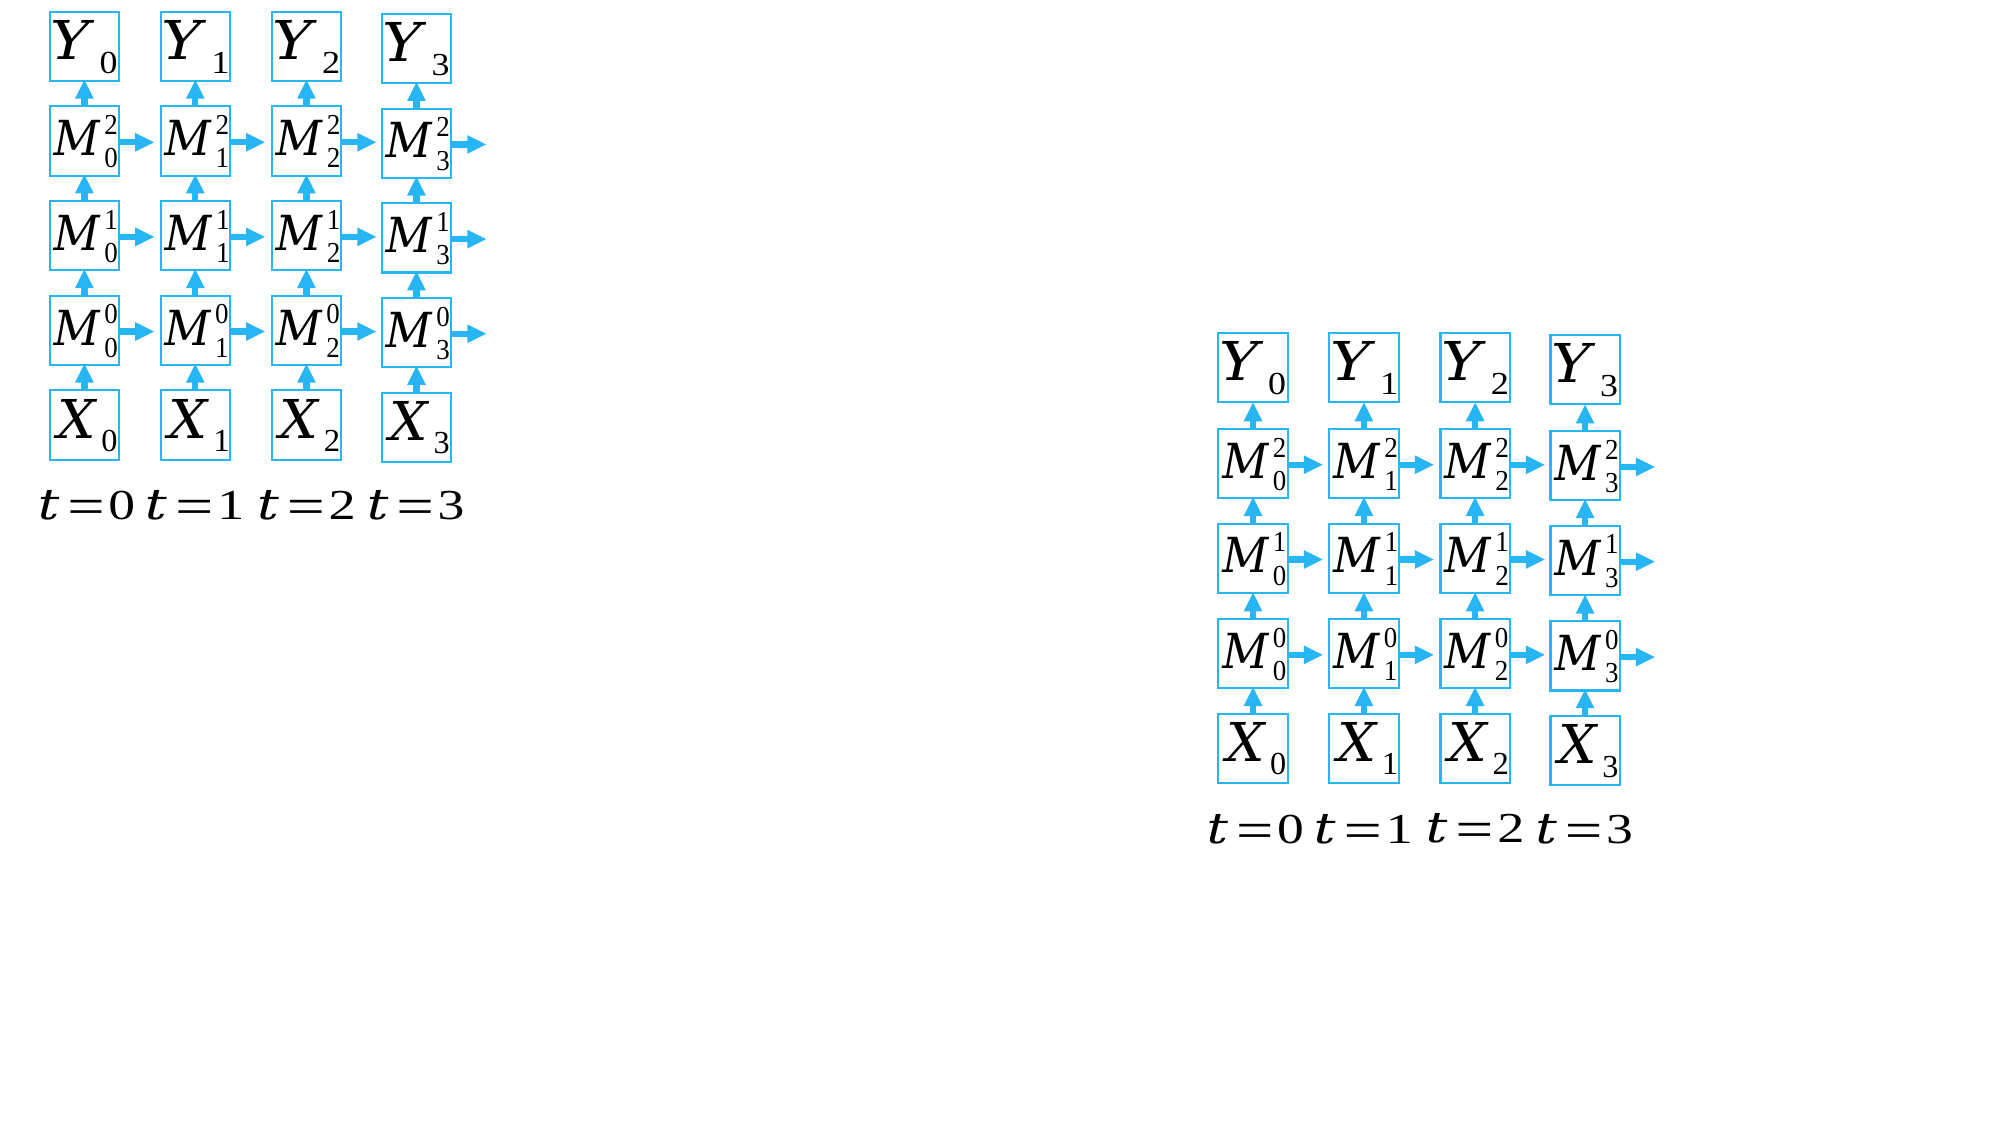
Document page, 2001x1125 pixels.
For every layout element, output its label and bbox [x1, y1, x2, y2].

text_box [366, 14, 487, 530]
text_box [1219, 500, 1655, 595]
text_box [1219, 333, 1655, 500]
text_box [37, 12, 145, 531]
text_box [256, 12, 377, 530]
text_box [145, 12, 265, 531]
text_box [1219, 595, 1655, 785]
